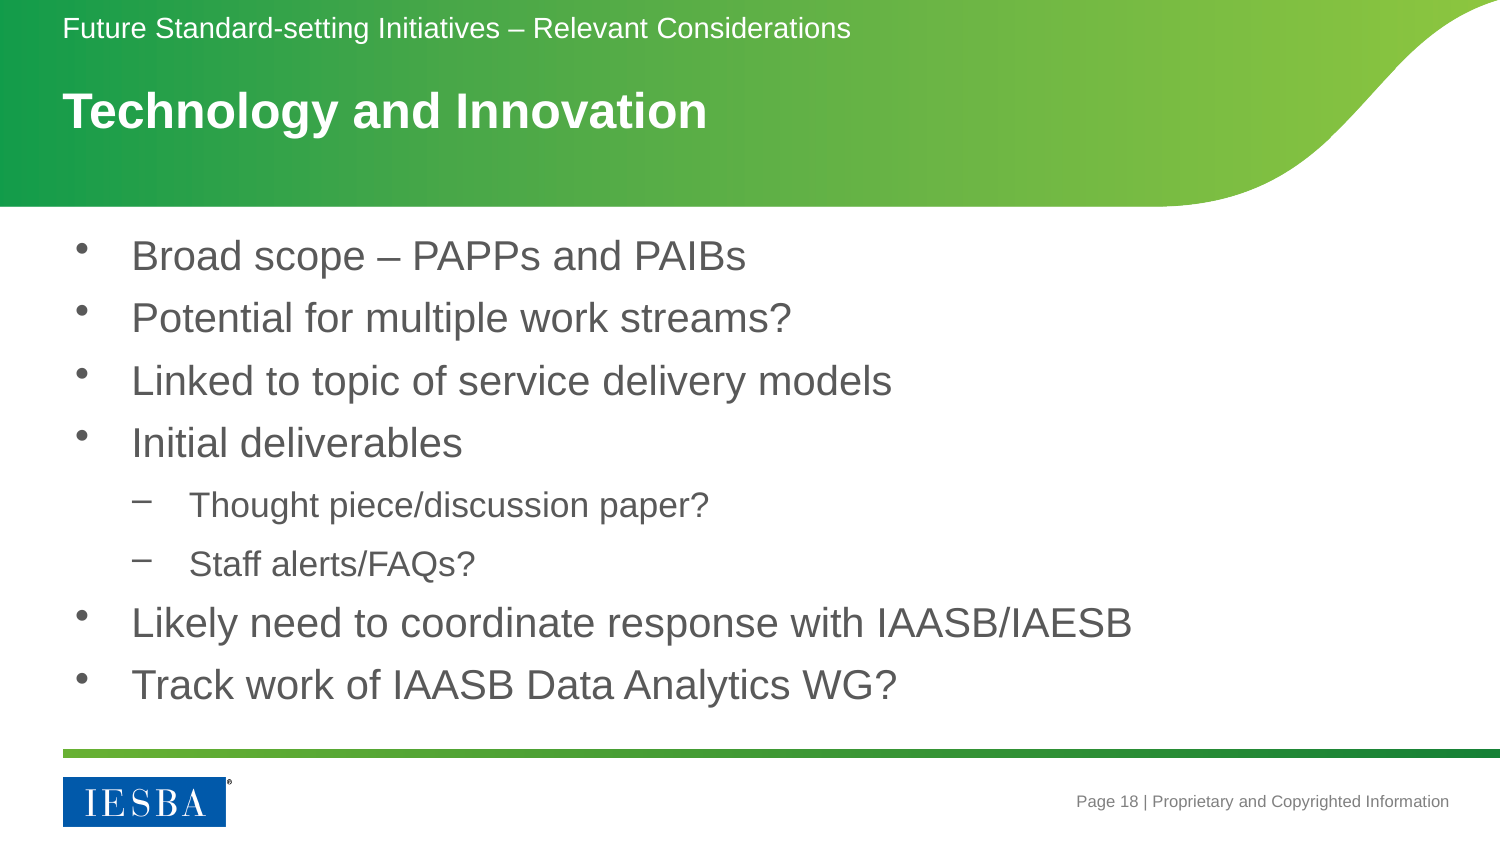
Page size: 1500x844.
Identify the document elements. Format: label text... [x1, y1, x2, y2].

title Technology and Innovation [62, 75, 1300, 142]
list Broad scope – PAPPs and PAIBs Potential for multiple work streams? Linked to topic of service delivery models Initial deliverables Thought piece/discussion paper? Staff alerts/FAQs? Likely need to coordinate response with IAASB/IAESB Track work of IAASB Data Analytics WG? [60, 220, 1500, 747]
subtitle Future Standard-setting Initiatives – Relevant Considerations [62, 9, 925, 60]
picture [0, 0, 1500, 207]
picture [63, 777, 232, 827]
